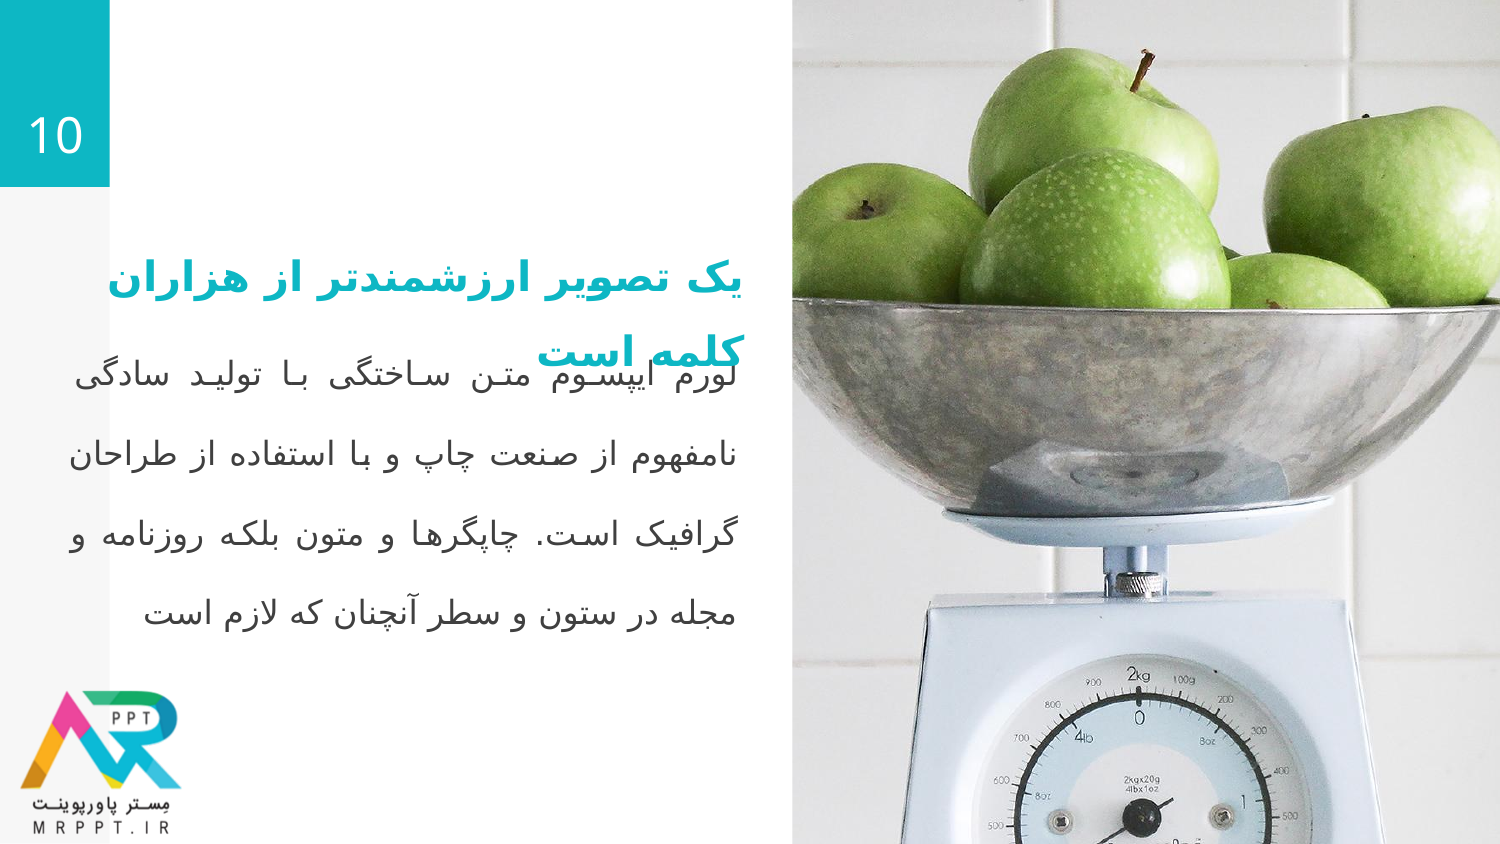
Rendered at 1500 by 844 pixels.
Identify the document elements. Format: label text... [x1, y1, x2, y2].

picture [0, 682, 201, 844]
title یک تصویر ارزشمندتر از هزاران کلمه است [75, 209, 760, 351]
list لورم ایپسوم متن ساختگی با تولید سادگی نامفهوم از صنعت چاپ و با استفاده از طراحان گرافیک است. چاپگرها و متون بلکه روزنامه و مجله در ستون و سطر آنچنان که لازم است [50, 296, 760, 844]
picture [792, 0, 1500, 844]
slide_number 10 [0, 0, 110, 187]
